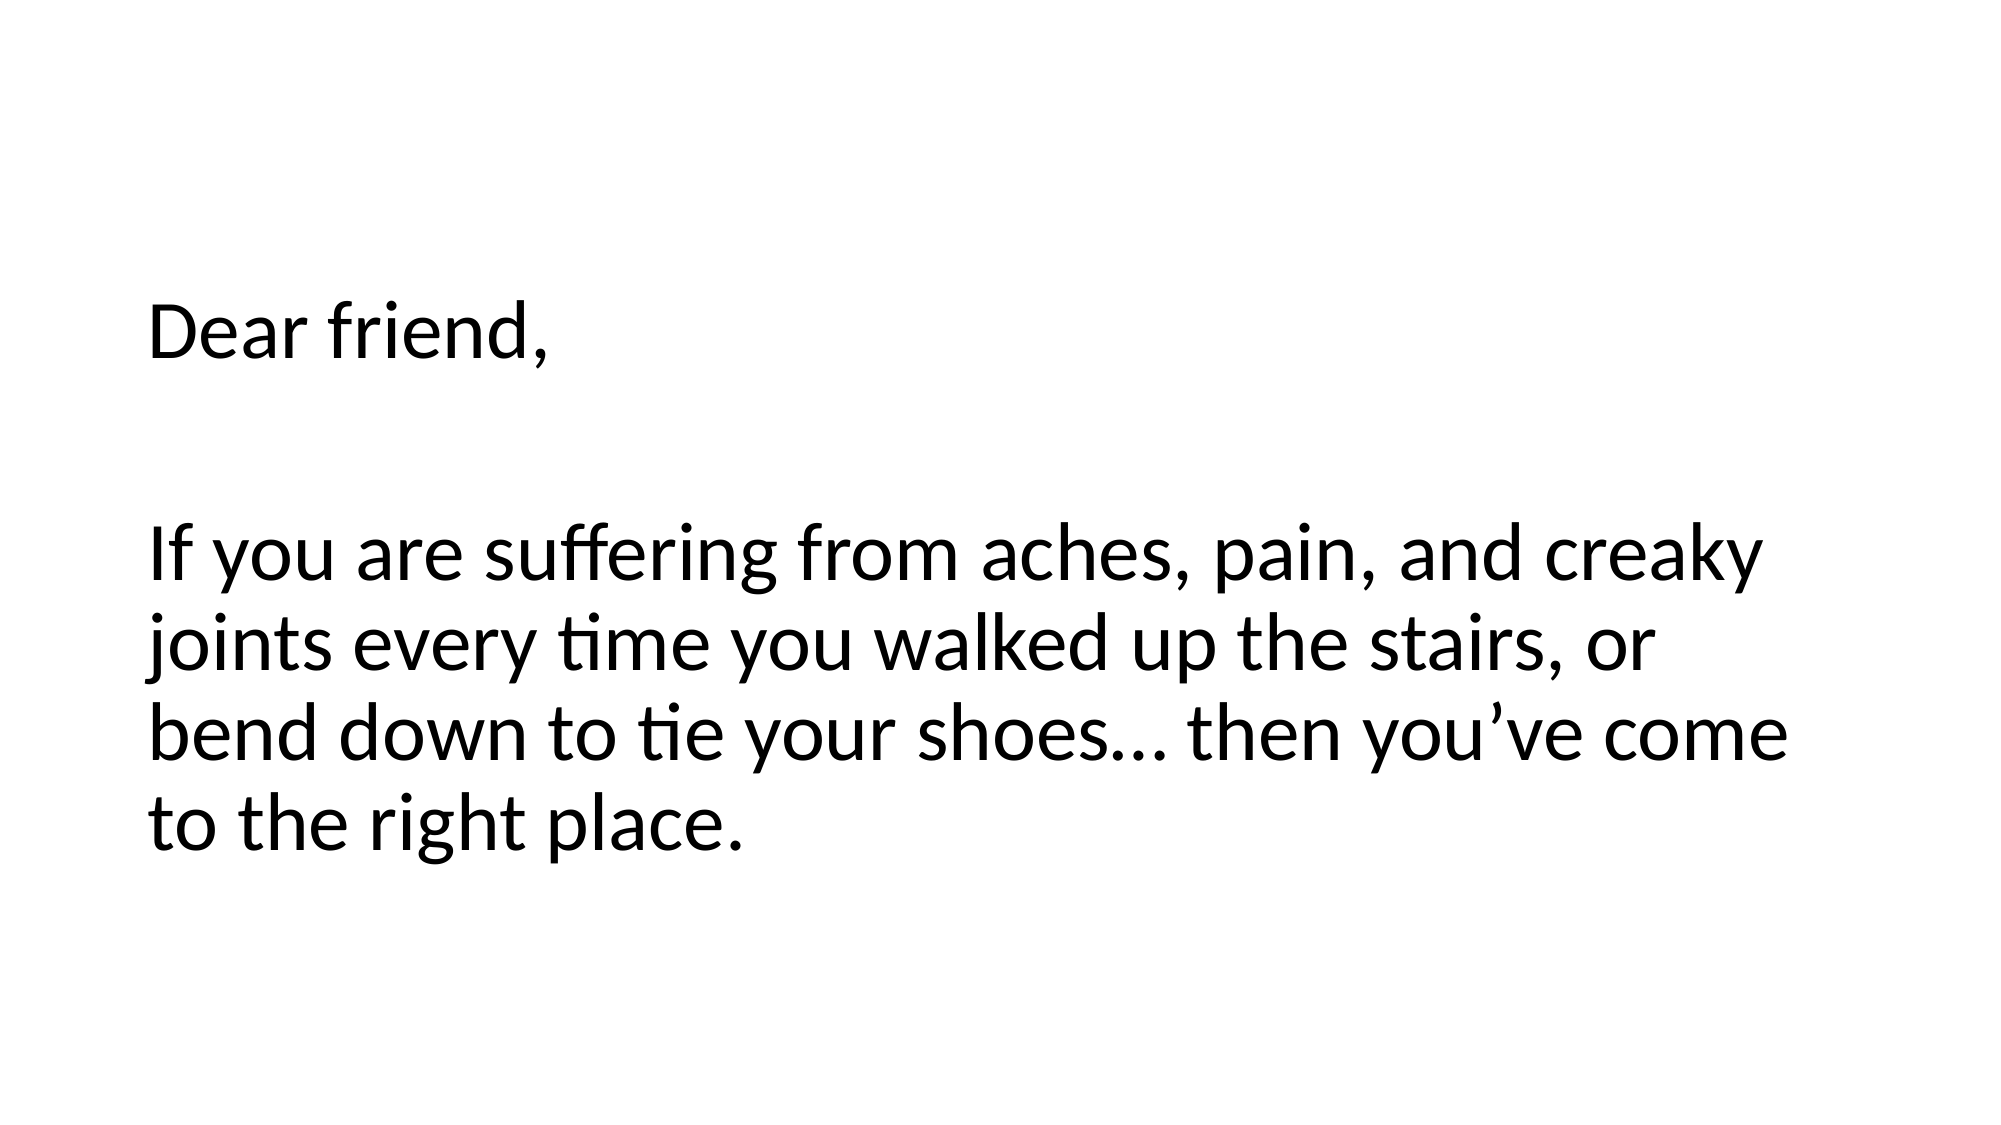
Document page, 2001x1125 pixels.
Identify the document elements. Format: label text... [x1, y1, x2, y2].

list Dear friend, If you are suffering from aches, pain, and creaky joints every time you walked up the stairs, or bend down to tie your shoes… then you’ve come to the right place. [132, 279, 1858, 861]
